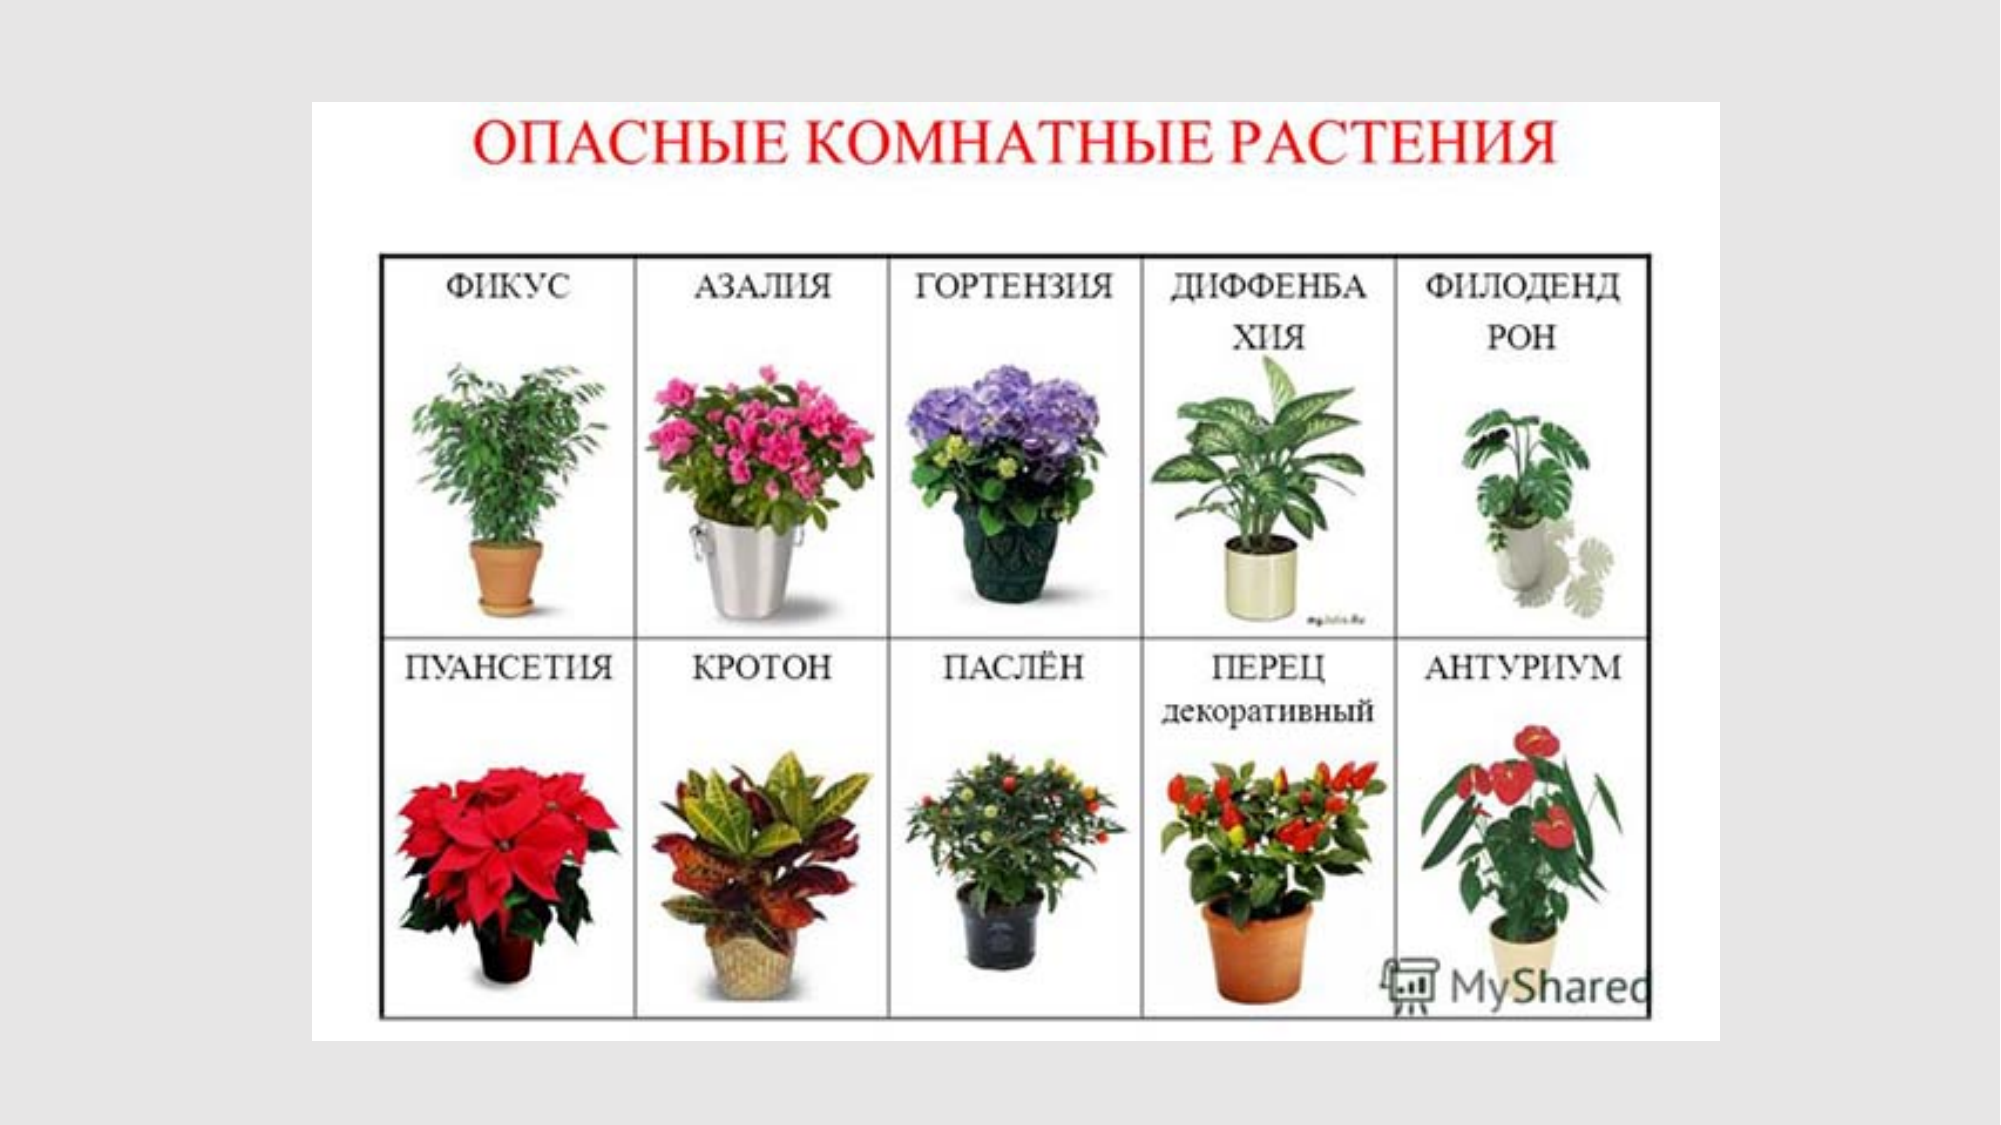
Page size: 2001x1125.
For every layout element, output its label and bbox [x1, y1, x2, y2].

list [312, 102, 1720, 1041]
